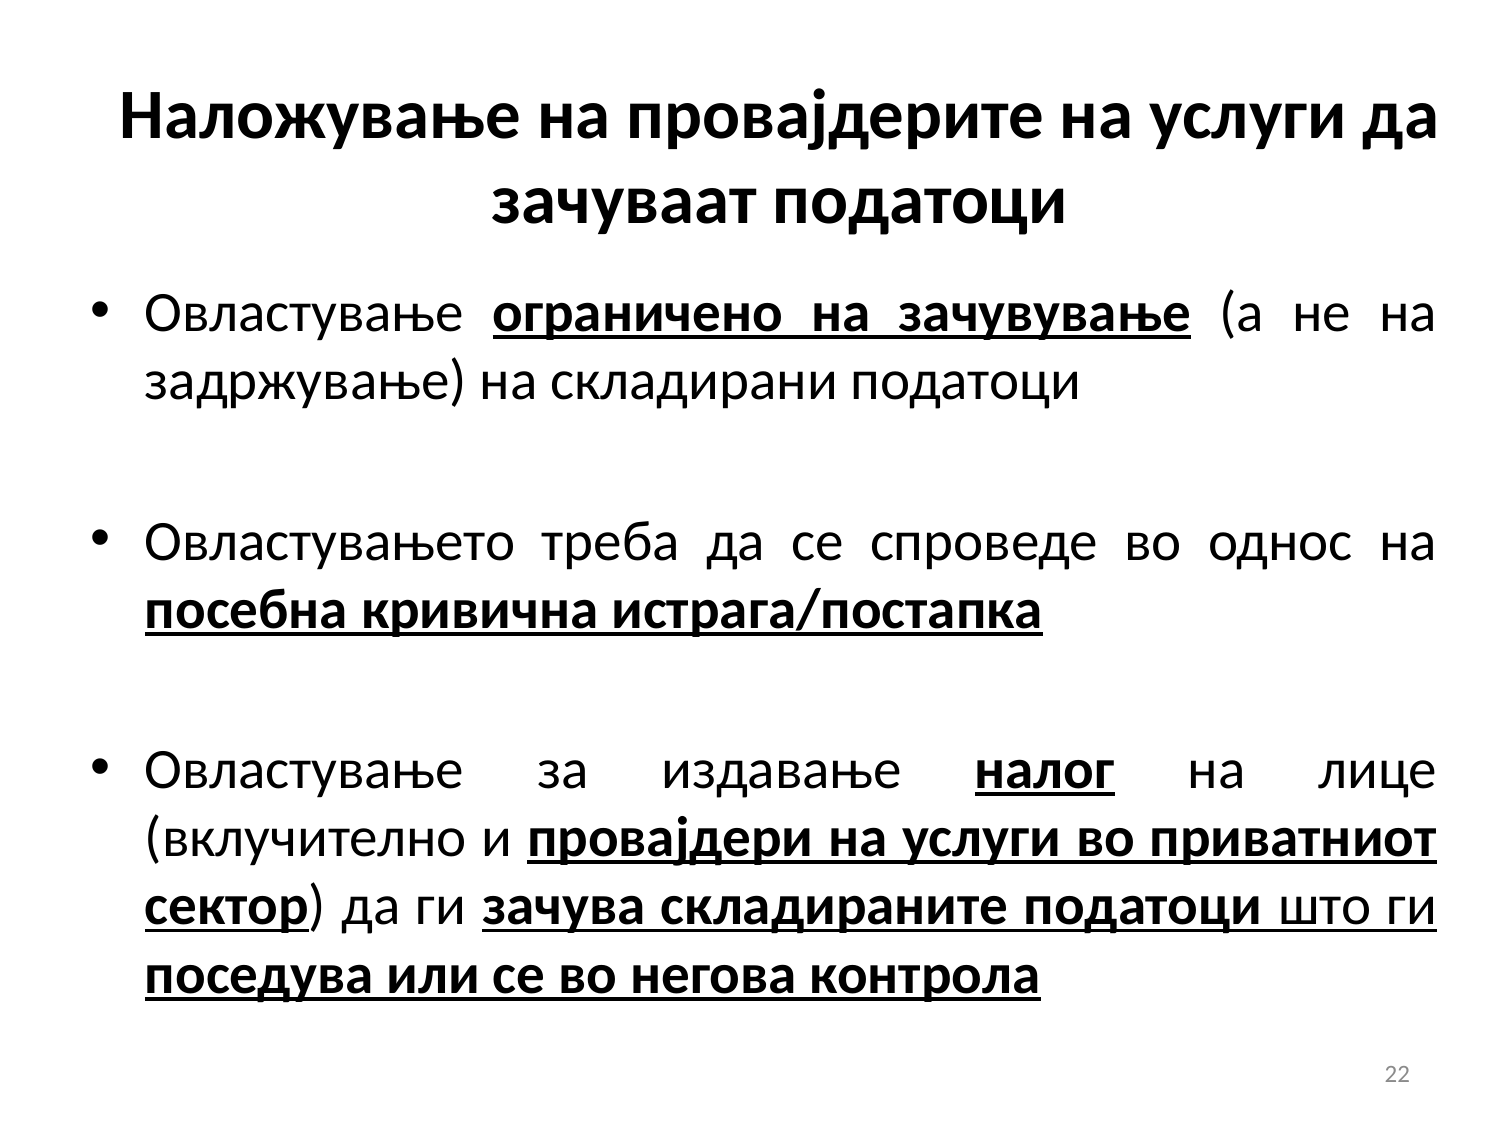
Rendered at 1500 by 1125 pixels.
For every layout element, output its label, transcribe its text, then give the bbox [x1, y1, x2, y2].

title Наложување на провајдерите на услуги да зачуваат податоци [75, 60, 1486, 234]
list Овластување ограничено на зачувување (а не на задржување) на складирани податоци Овластувањето треба да се спроведе во однос на посебна кривична истрага/постапка Овластување за издавање налог на лице (вклучително и провајдери на услуги во приватниот сектор) да ги зачува складираните податоци што ги поседува или се во негова контрола [75, 267, 1453, 1073]
slide_number 22 [1074, 1042, 1425, 1103]
